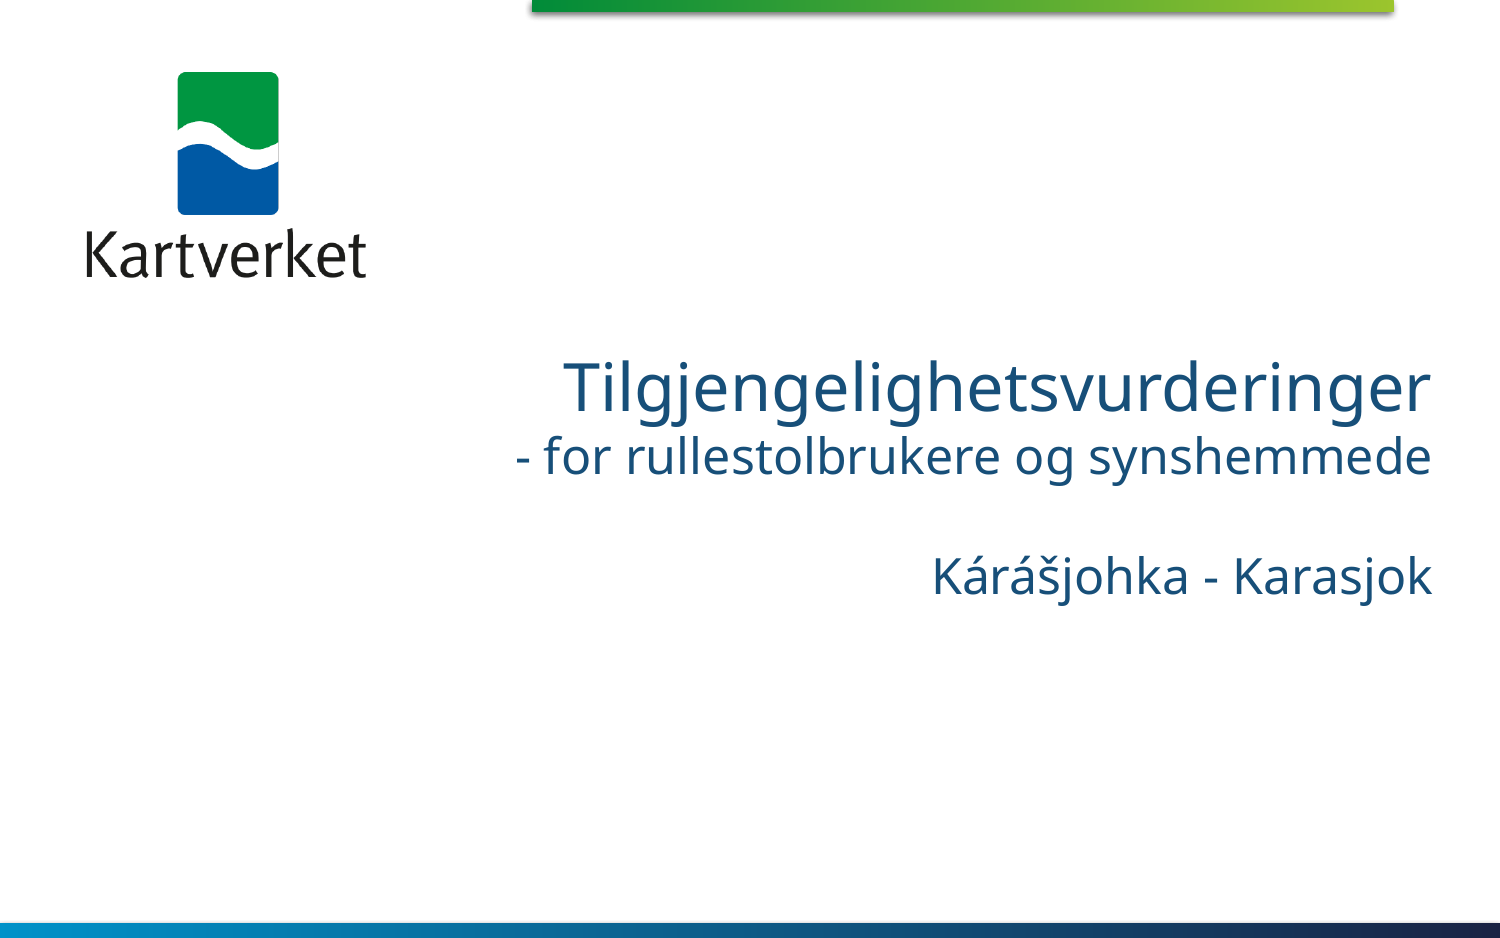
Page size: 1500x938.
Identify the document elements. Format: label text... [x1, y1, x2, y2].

text_box Tilgjengelighetsvurderinger - for rullestolbrukere og synshemmede Kárášjohka - Karasjok [66, 337, 1449, 613]
